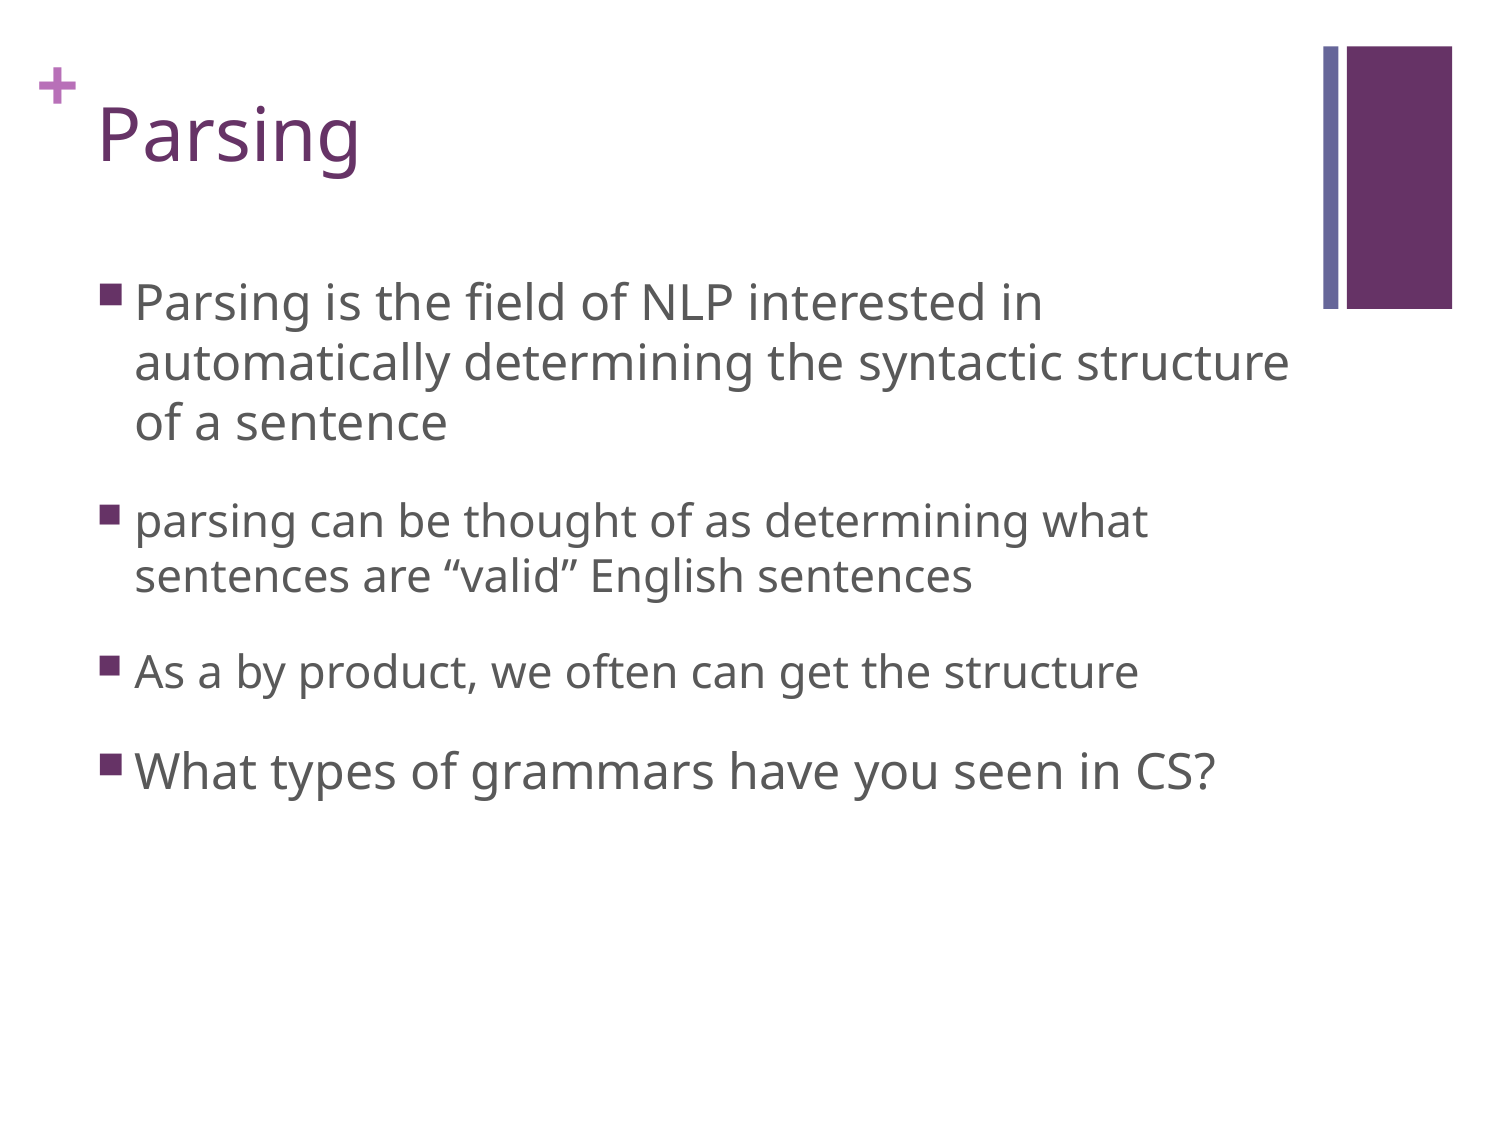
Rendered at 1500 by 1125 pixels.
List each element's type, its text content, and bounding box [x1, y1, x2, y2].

list Parsing is the field of NLP interested in automatically determining the syntactic structure of a sentence parsing can be thought of as determining what sentences are “valid” English sentences As a by product, we often can get the structure What types of grammars have you seen in CS? [81, 262, 1322, 1005]
title Parsing [81, 79, 1322, 262]
